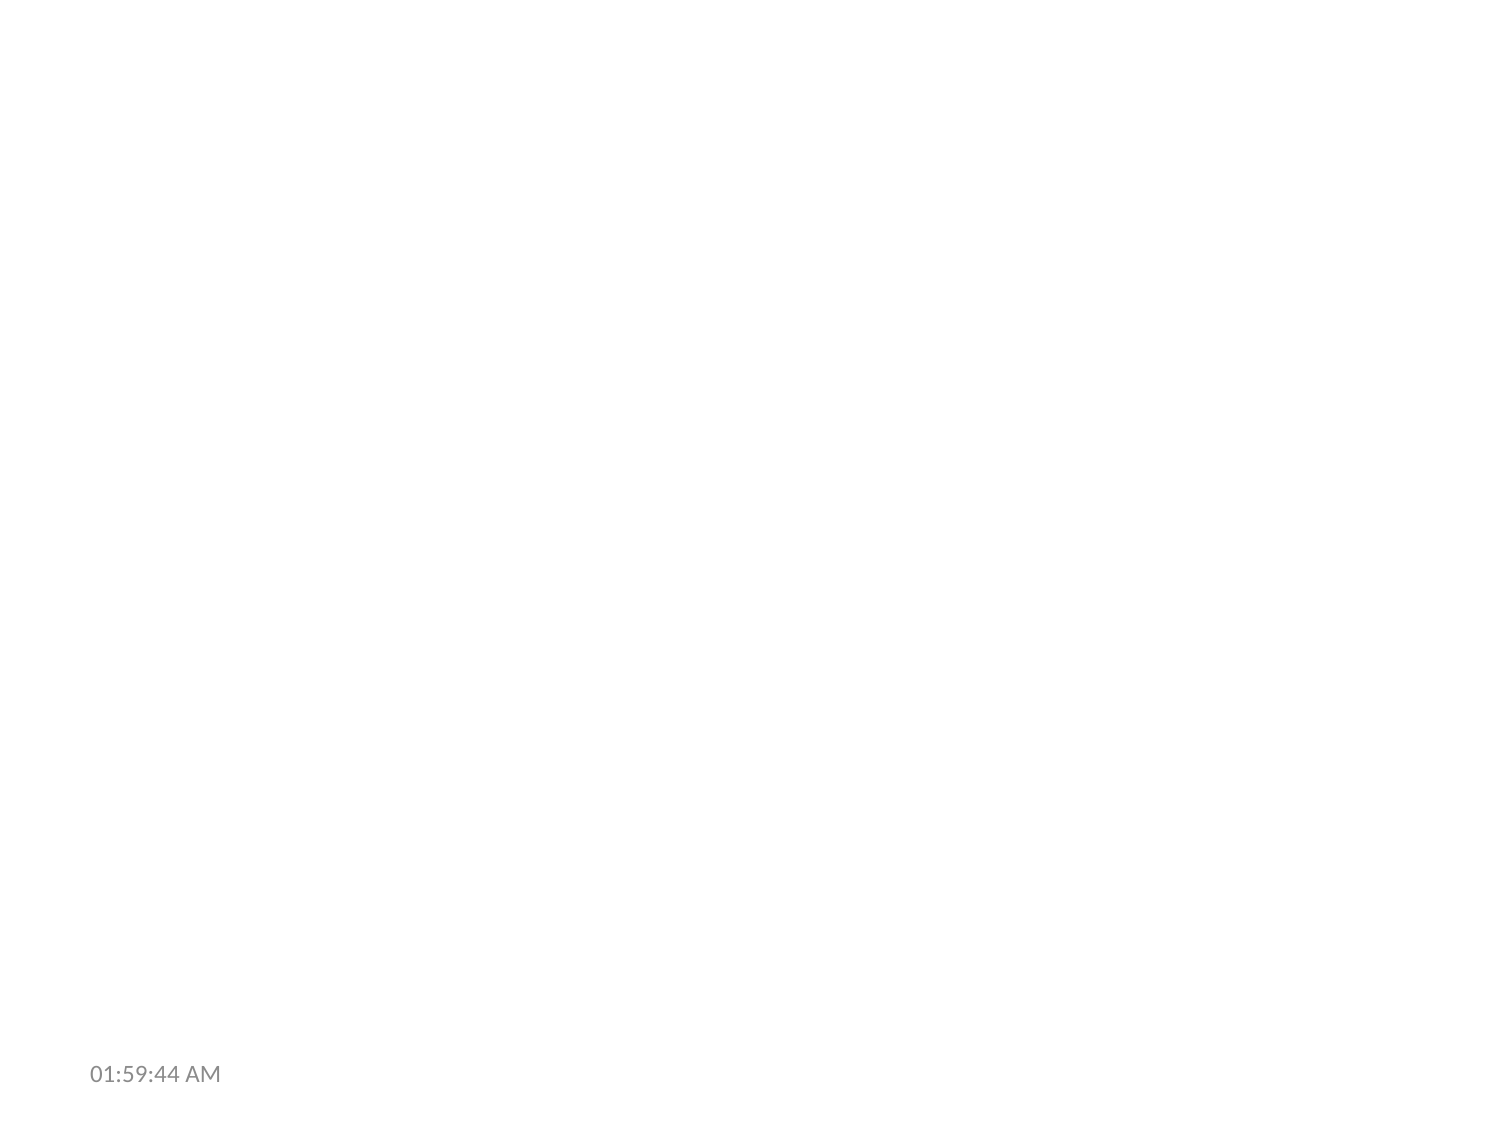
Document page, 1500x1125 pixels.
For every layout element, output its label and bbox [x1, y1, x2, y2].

slide_number [75, 1042, 425, 1103]
